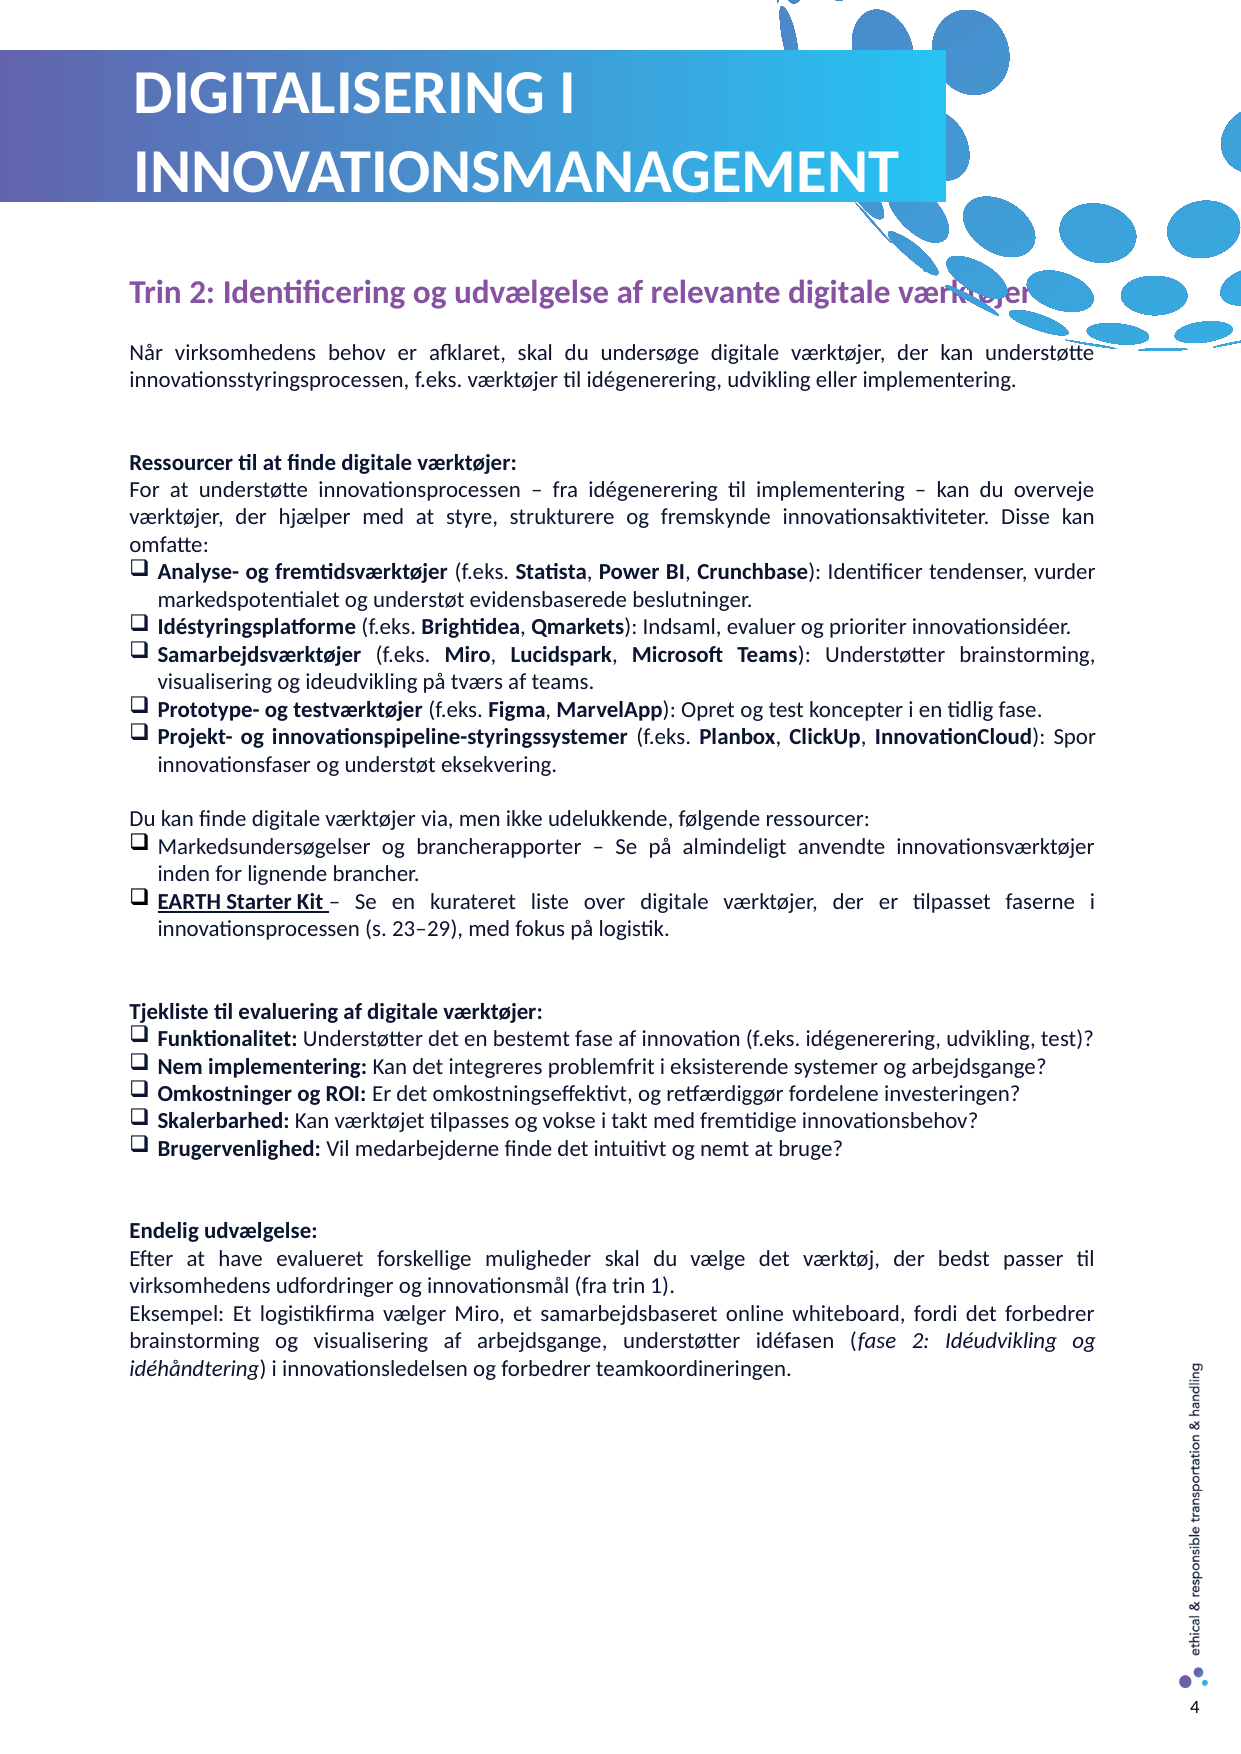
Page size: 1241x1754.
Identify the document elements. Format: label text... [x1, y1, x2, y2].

picture [1179, 1357, 1217, 1680]
text_box [852, 9, 913, 50]
text_box [1026, 270, 1094, 312]
list DIGITALISERING I INNOVATIONSMANAGEMENT [0, 50, 946, 202]
text_box [963, 196, 1036, 257]
text_box [1174, 321, 1233, 343]
text_box [946, 114, 970, 181]
text_box [1221, 112, 1241, 172]
text_box [1086, 323, 1149, 345]
text_box [946, 256, 1008, 299]
text_box [945, 285, 999, 316]
text_box [932, 10, 1010, 95]
text_box [779, 6, 799, 50]
text_box [788, 0, 800, 4]
text_box [1167, 200, 1240, 258]
text_box [1121, 276, 1188, 316]
text_box [1059, 203, 1137, 263]
text_box [888, 202, 949, 243]
text_box [1009, 310, 1069, 336]
slide_number 4 [1153, 1676, 1215, 1736]
list Trin 2: Identificering og udvælgelse af relevante digitale værktøjer Når virksomhedens behov er afklaret, skal du undersøge digitale værktøjer, der kan understøtte innovationsstyringsprocessen, f.eks. værktøjer til idégenerering, udvikling eller implementering. Ressourcer til at finde digitale værktøjer: For at understøtte innovationsprocessen – fra idégenerering til implementering – kan du overveje værktøjer, der hjælper med at styre, strukturere og fremskynde innovationsaktiviteter. Disse kan omfatte: Analyse- og fremtidsværktøjer (f.eks. Statista, Power BI, Crunchbase): Identificer tendenser, vurder markedspotentialet og understøt evidensbaserede beslutninger. Idéstyringsplatforme (f.eks. Brightidea, Qmarkets): Indsaml, evaluer og prioriter innovationsidéer. Samarbejdsværktøjer (f.eks. Miro, Lucidspark, Microsoft Teams): Understøtter brainstorming, visualisering og ideudvikling på tværs af teams. Prototype- og testværktøjer (f.eks. Figma, MarvelApp): Opret og test koncepter i en tidlig fase. Projekt- og innovationspipeline-styringssystemer (f.eks. Planbox, ClickUp, InnovationCloud): Spor innovationsfaser og understøt eksekvering. Du kan finde digitale værktøjer via, men ikke udelukkende, følgende ressourcer: Markedsundersøgelser og brancherapporter – Se på almindeligt anvendte innovationsværktøjer inden for lignende brancher. EARTH Starter Kit – Se en kurateret liste over digitale værktøjer, der er tilpasset faserne i innovationsprocessen (s. 23–29), med fokus på logistik. Tjekliste til evaluering af digitale værktøjer: Funktionalitet: Understøtter det en bestemt fase af innovation (f.eks. idégenerering, udvikling, test)? Nem implementering: Kan det integreres problemfrit i eksisterende systemer og arbejdsgange? Omkostninger og ROI: Er det omkostningseffektivt, og retfærdiggør fordelene investeringen? Skalerbarhed: Kan værktøjet tilpasses og vokse i takt med fremtidige innovationsbehov? Brugervenlighed: Vil medarbejderne finde det intuitivt og nemt at bruge? Endelig udvælgelse: Efter at have evalueret forskellige muligheder skal du vælge det værktøj, der bedst passer til virksomhedens udfordringer og innovationsmål (fra trin 1). Eksempel: Et logistikfirma vælger Miro, et samarbejdsbaseret online whiteboard, fordi det forbedrer brainstorming og visualisering af arbejdsgange, understøtter idéfasen (fase 2: Idéudvikling og idéhåndtering) i innovationsledelsen og forbedrer teamkoordineringen. [114, 262, 1112, 1687]
text_box [1065, 339, 1117, 349]
text_box [855, 202, 939, 276]
text_box [1213, 340, 1241, 348]
text_box [1220, 270, 1241, 306]
